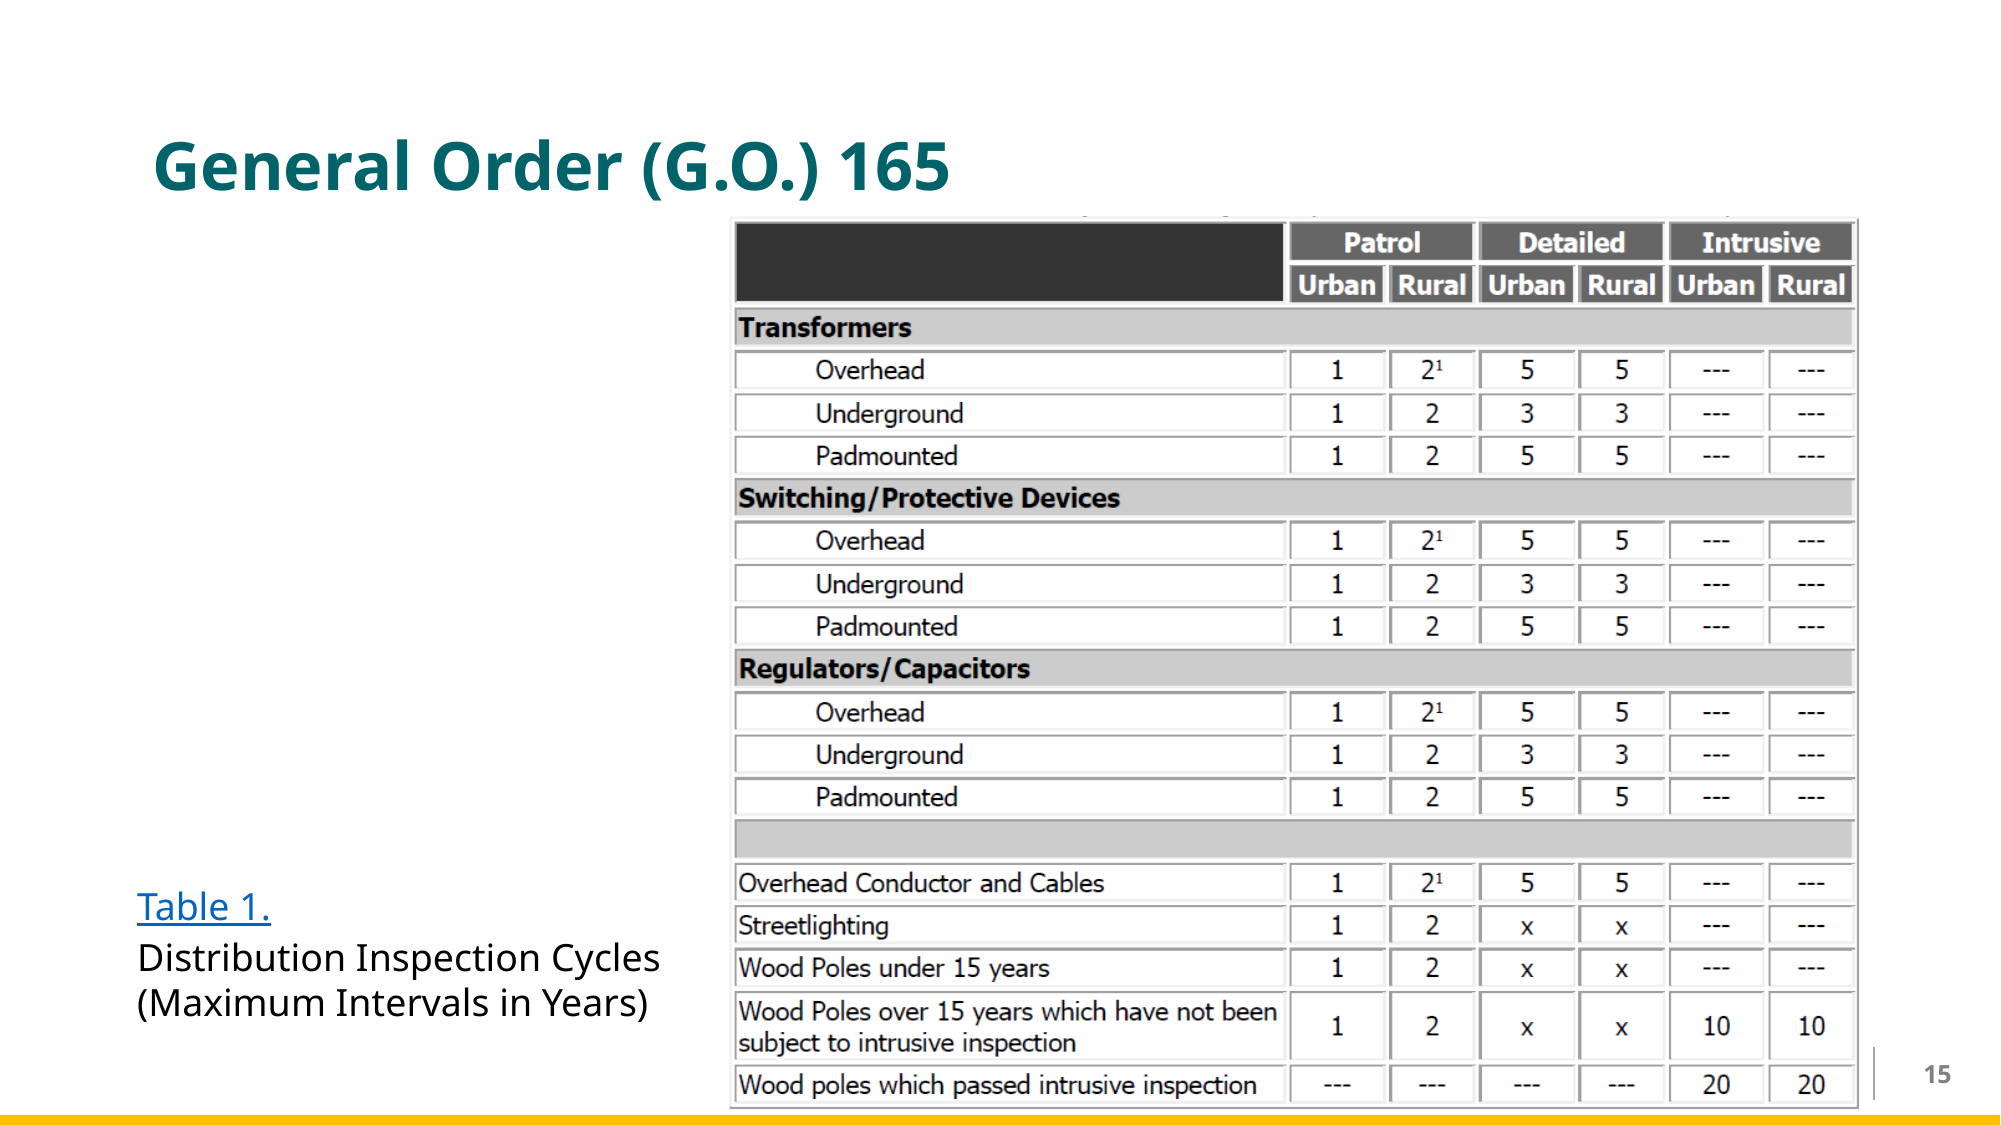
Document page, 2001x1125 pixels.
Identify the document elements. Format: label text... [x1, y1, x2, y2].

picture [726, 216, 1863, 1113]
title General Order (G.O.) 165 [137, 59, 1863, 278]
text_box Table 1. Distribution Inspection Cycles (Maximum Intervals in Years) [122, 875, 677, 1032]
